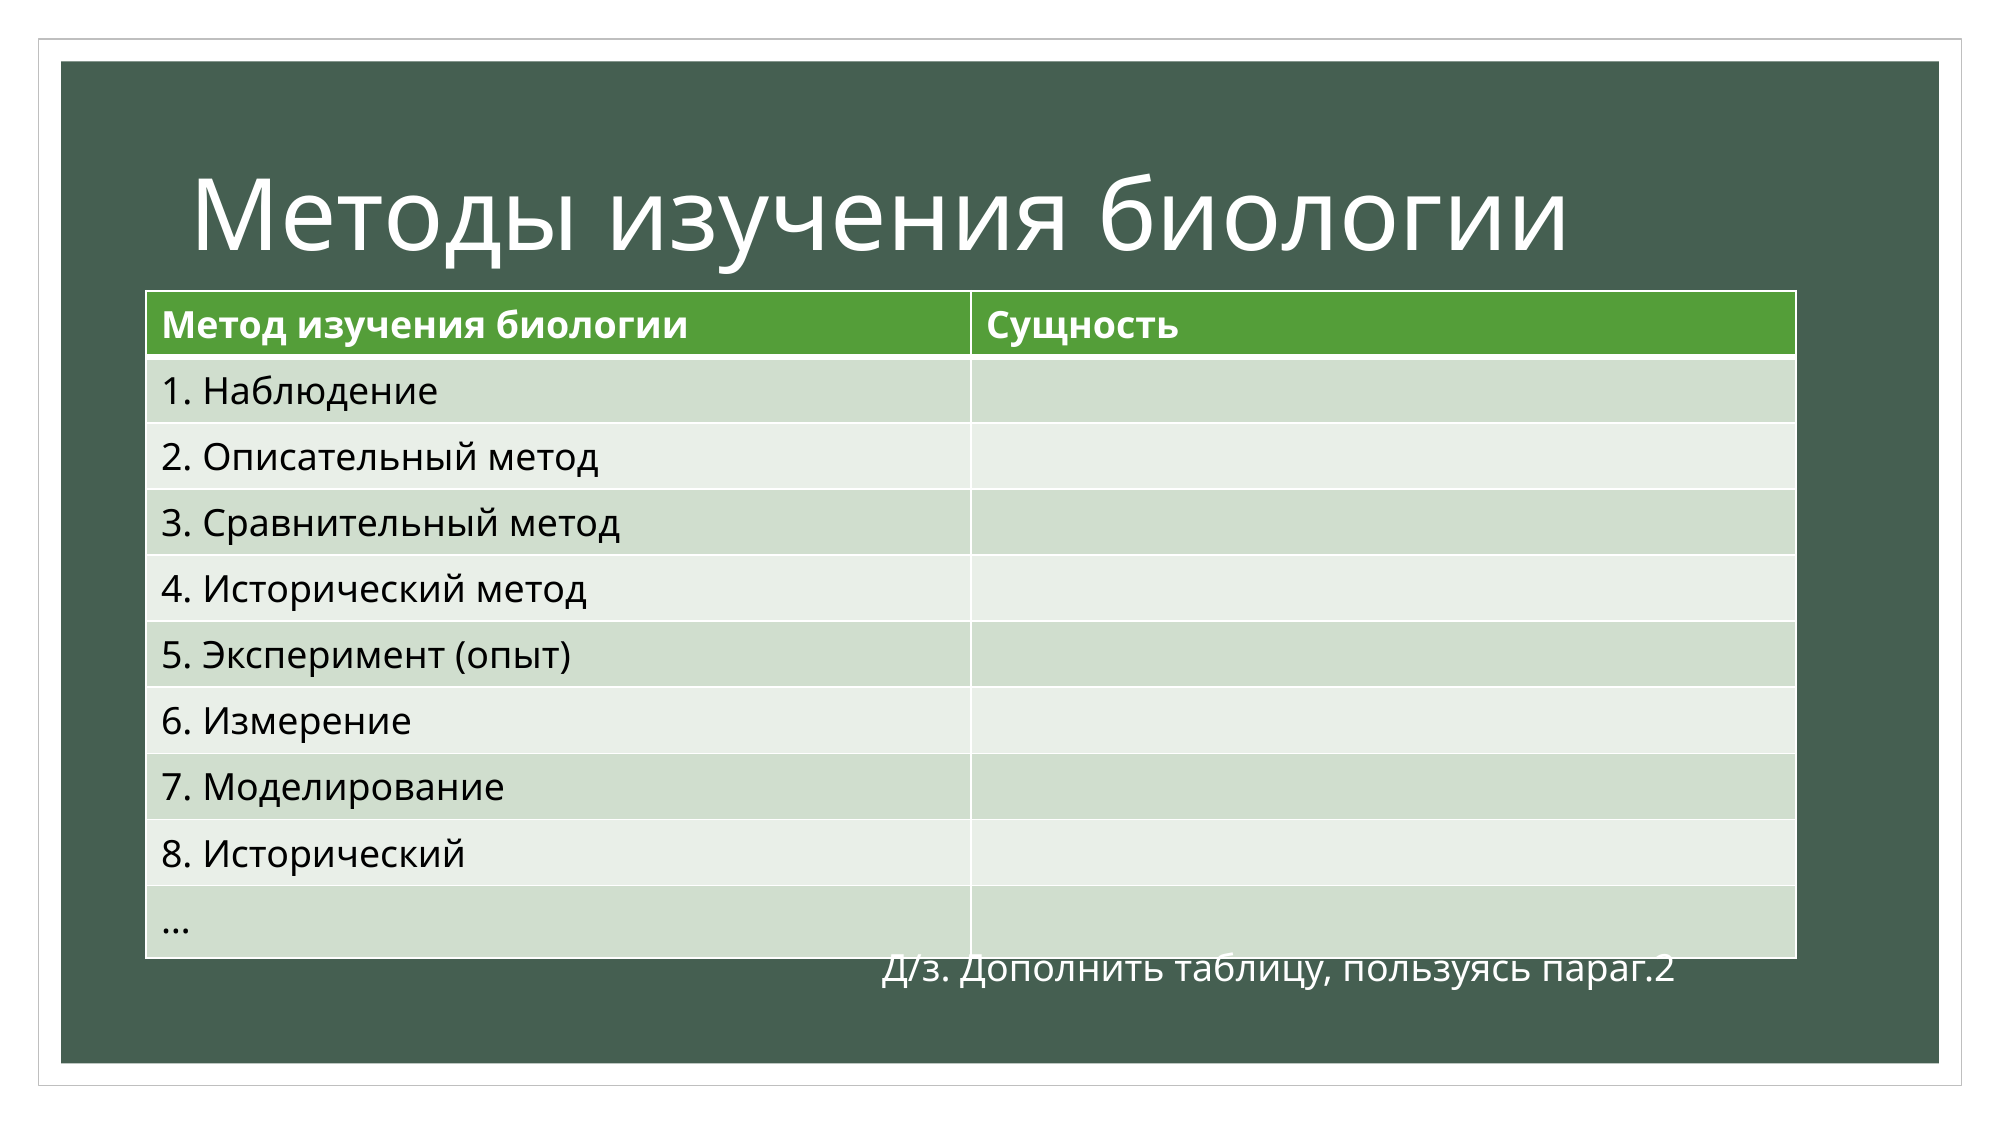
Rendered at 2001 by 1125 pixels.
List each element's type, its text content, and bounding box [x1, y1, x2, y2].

table_header Сущность [972, 292, 1795, 354]
table_cell [972, 490, 1795, 554]
table_header Метод изучения биологии [147, 292, 970, 354]
table_cell [972, 754, 1795, 819]
table_cell 4. Исторический метод [147, 556, 970, 620]
table_cell … [147, 886, 970, 957]
table_cell 8. Исторический [147, 820, 970, 885]
table_cell 5. Эксперимент (опыт) [147, 622, 970, 686]
table_cell [972, 360, 1795, 422]
table_cell 1. Наблюдение [147, 360, 970, 422]
table_cell [972, 424, 1795, 488]
table_cell [972, 886, 1795, 957]
table_cell 3. Сравнительный метод [147, 490, 970, 554]
table_cell 7. Моделирование [147, 754, 970, 819]
title Методы изучения биологии [174, 105, 1825, 331]
table_cell [972, 688, 1795, 753]
text_box Д/з. Дополнить таблицу, пользуясь параг.2 [867, 936, 1732, 996]
table_cell 6. Измерение [147, 688, 970, 753]
table_cell [972, 622, 1795, 686]
table_cell [972, 820, 1795, 885]
table_cell [972, 556, 1795, 620]
table_cell 2. Описательный метод [147, 424, 970, 488]
